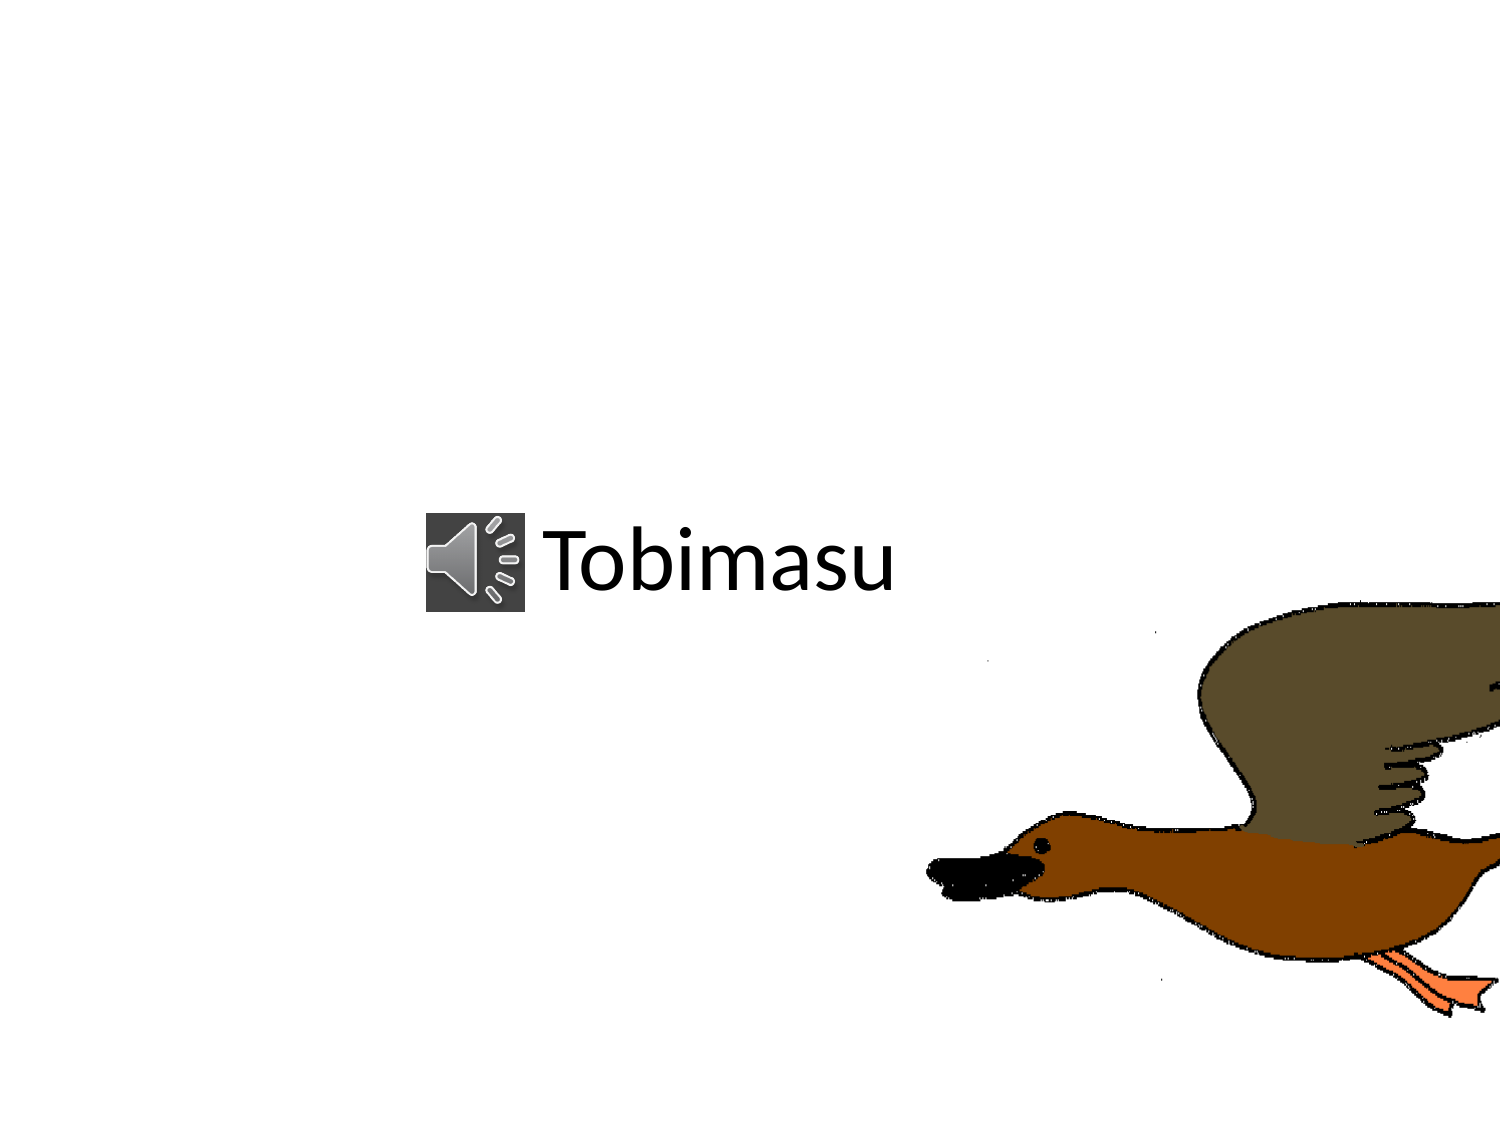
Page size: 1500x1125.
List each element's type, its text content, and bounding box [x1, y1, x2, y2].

picture [425, 512, 526, 613]
text_box Tobimasu [527, 491, 913, 617]
picture [879, 562, 1500, 1061]
